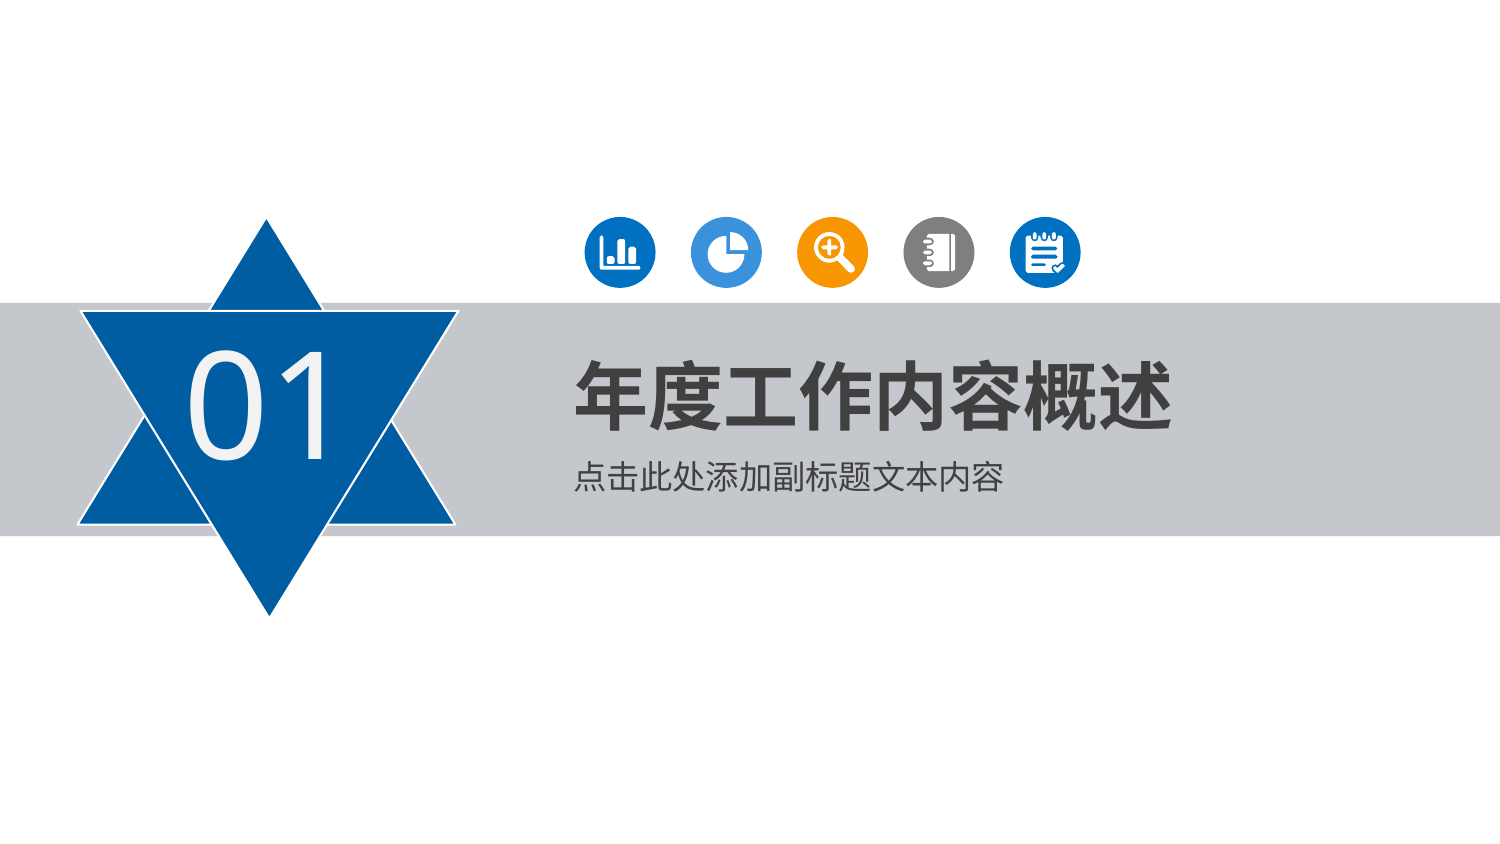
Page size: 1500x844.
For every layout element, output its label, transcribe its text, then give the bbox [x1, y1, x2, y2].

text_box [322, 301, 1500, 538]
text_box [0, 301, 216, 538]
text_box [75, 451, 210, 527]
text_box [329, 459, 458, 527]
text_box [78, 308, 120, 380]
text_box [191, 495, 348, 621]
text_box 01 [120, 303, 418, 495]
text_box 年度工作内容概述 [561, 343, 1391, 445]
text_box 点击此处添加副标题文本内容 [561, 450, 1067, 502]
text_box [211, 214, 322, 303]
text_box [584, 216, 1081, 289]
text_box [418, 308, 461, 381]
